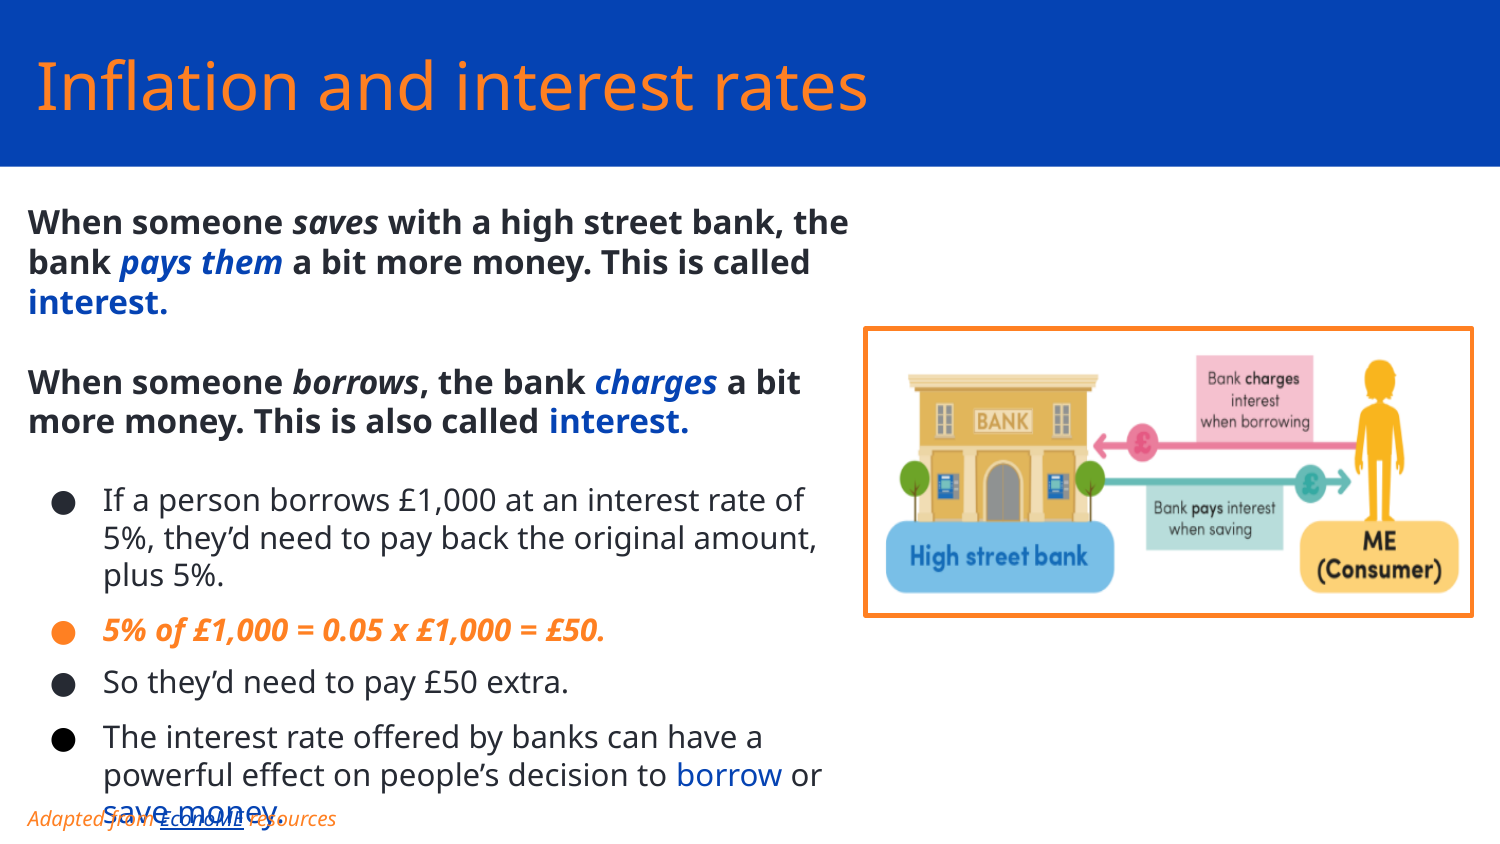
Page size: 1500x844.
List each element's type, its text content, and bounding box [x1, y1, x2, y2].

text_box Inflation and interest rates [21, 41, 1333, 127]
picture [867, 330, 1470, 614]
text_box When someone saves with a high street bank, the bank pays them a bit more money. This is called interest. When someone borrows, the bank charges a bit more money. This is also called interest. If a person borrows £1,000 at an interest rate of 5%, they’d need to pay back the original amount, plus 5%. 5% of £1,000 = 0.05 x £1,000 = £50. So they’d need to pay £50 extra. The interest rate offered by banks can have a powerful effect on people’s decision to borrow or save money. [12, 186, 868, 844]
text_box Adapted from EconoME resources [12, 790, 817, 832]
